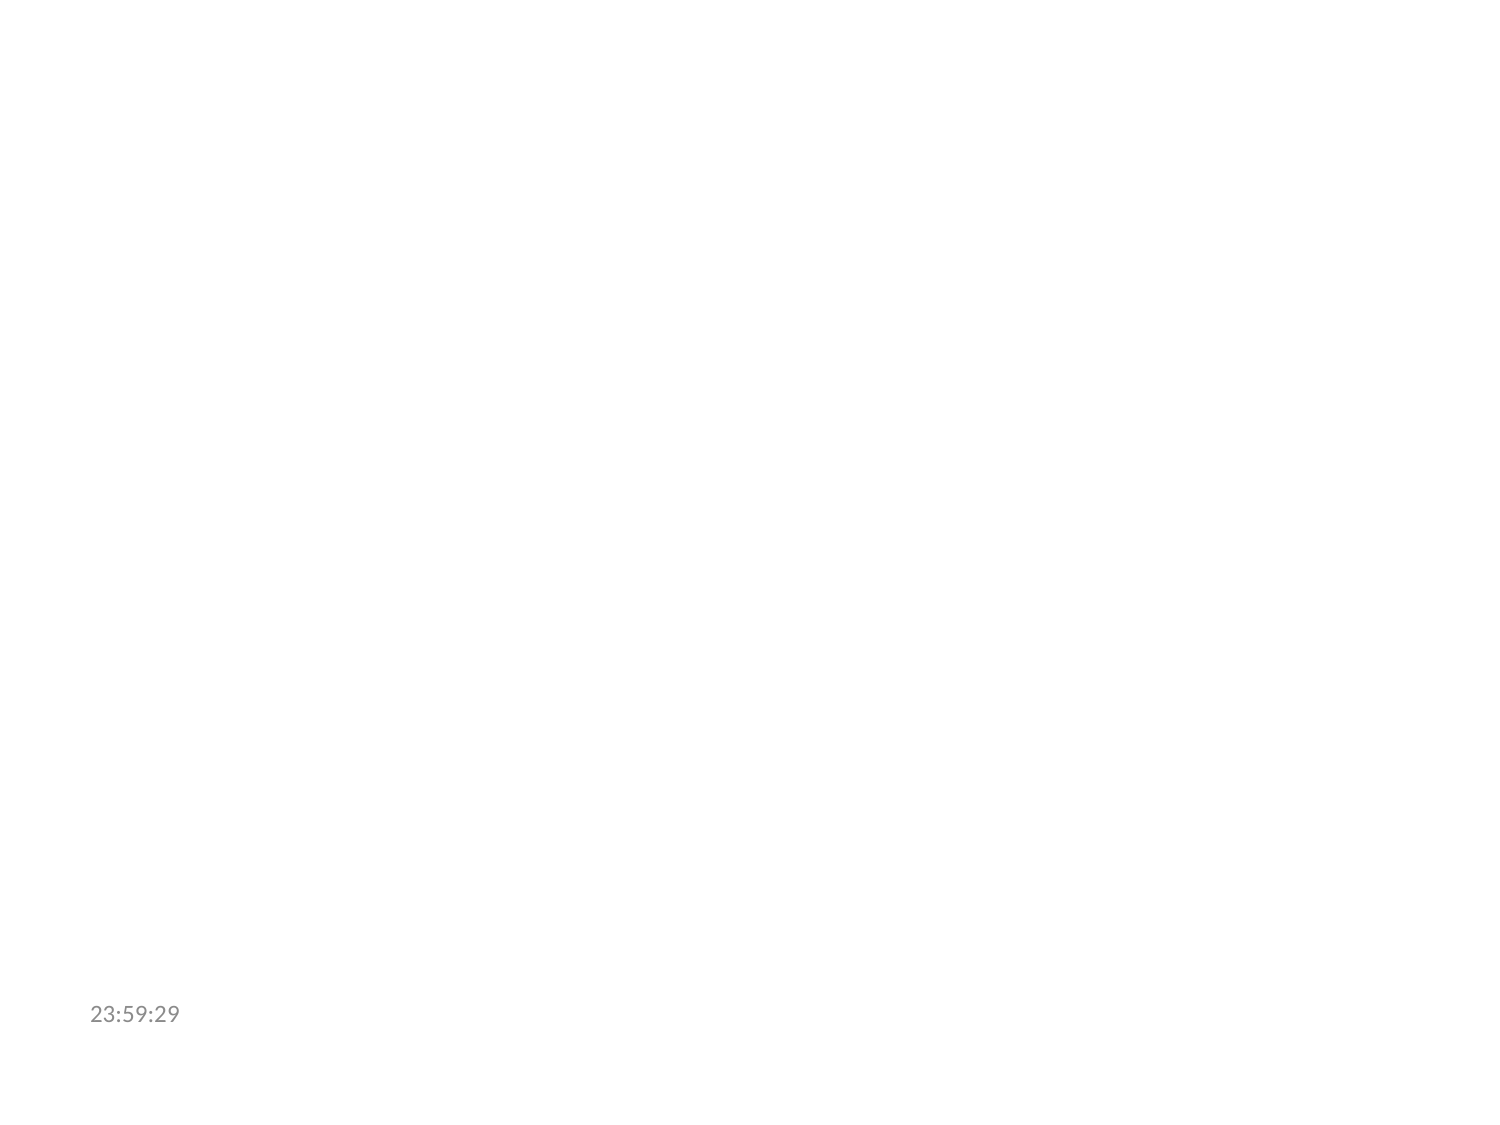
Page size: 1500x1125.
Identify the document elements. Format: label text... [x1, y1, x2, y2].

text_box 15:35:09 [75, 982, 425, 1043]
